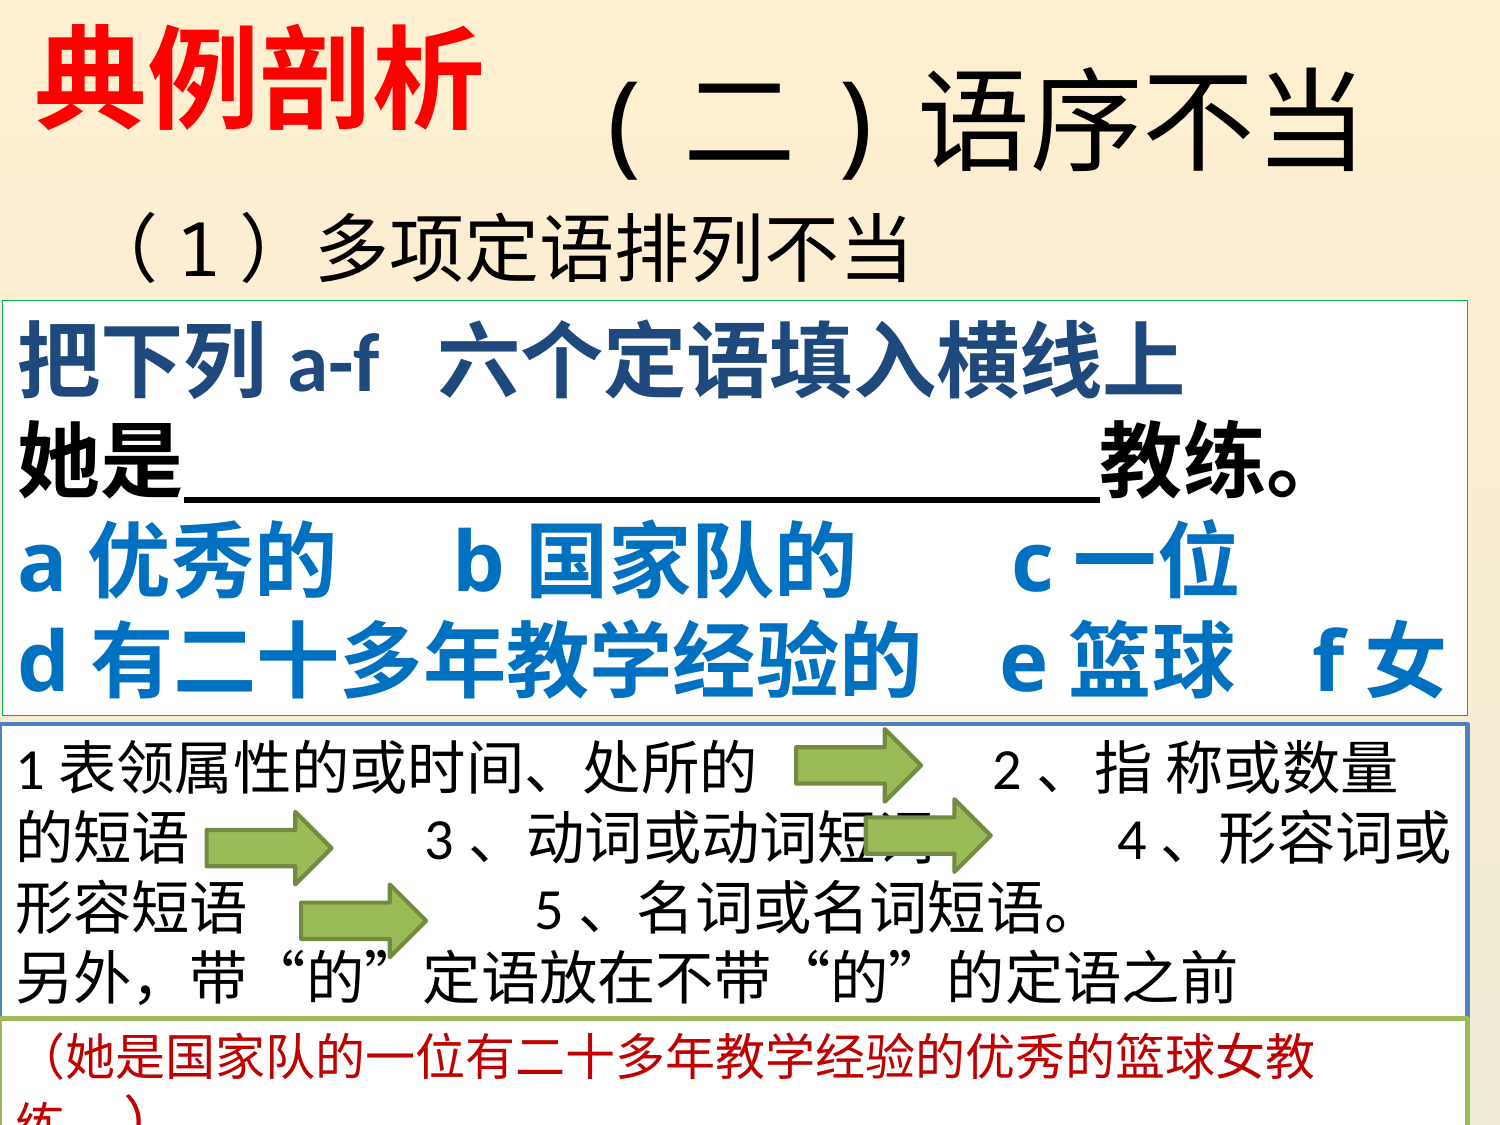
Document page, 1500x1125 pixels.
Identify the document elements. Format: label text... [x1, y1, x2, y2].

text_box 1表领属性的或时间、处所的 2、指 称或数量的短语 3、动词或动词短词 4、形容词或形容短语 5、名词或名词短语。 另外，带“的”定语放在不带“的”的定语之前 [0, 722, 1470, 1016]
text_box 把下列a-f 六个定语填入横线上 她是 教练。 a优秀的 b国家队的 c一位 d有二十多年教学经验的 e篮球 f女 [2, 300, 1468, 716]
text_box [204, 809, 334, 887]
text_box (二)语序不当 [506, 42, 1383, 193]
text_box [863, 797, 993, 874]
text_box 典例剖析 [19, 0, 500, 150]
text_box [299, 882, 429, 960]
text_box [794, 727, 924, 804]
text_box （1）多项定语排列不当 [68, 194, 930, 300]
text_box （她是国家队的一位有二十多年教学经验的优秀的篮球女教练。） [0, 1016, 1470, 1125]
